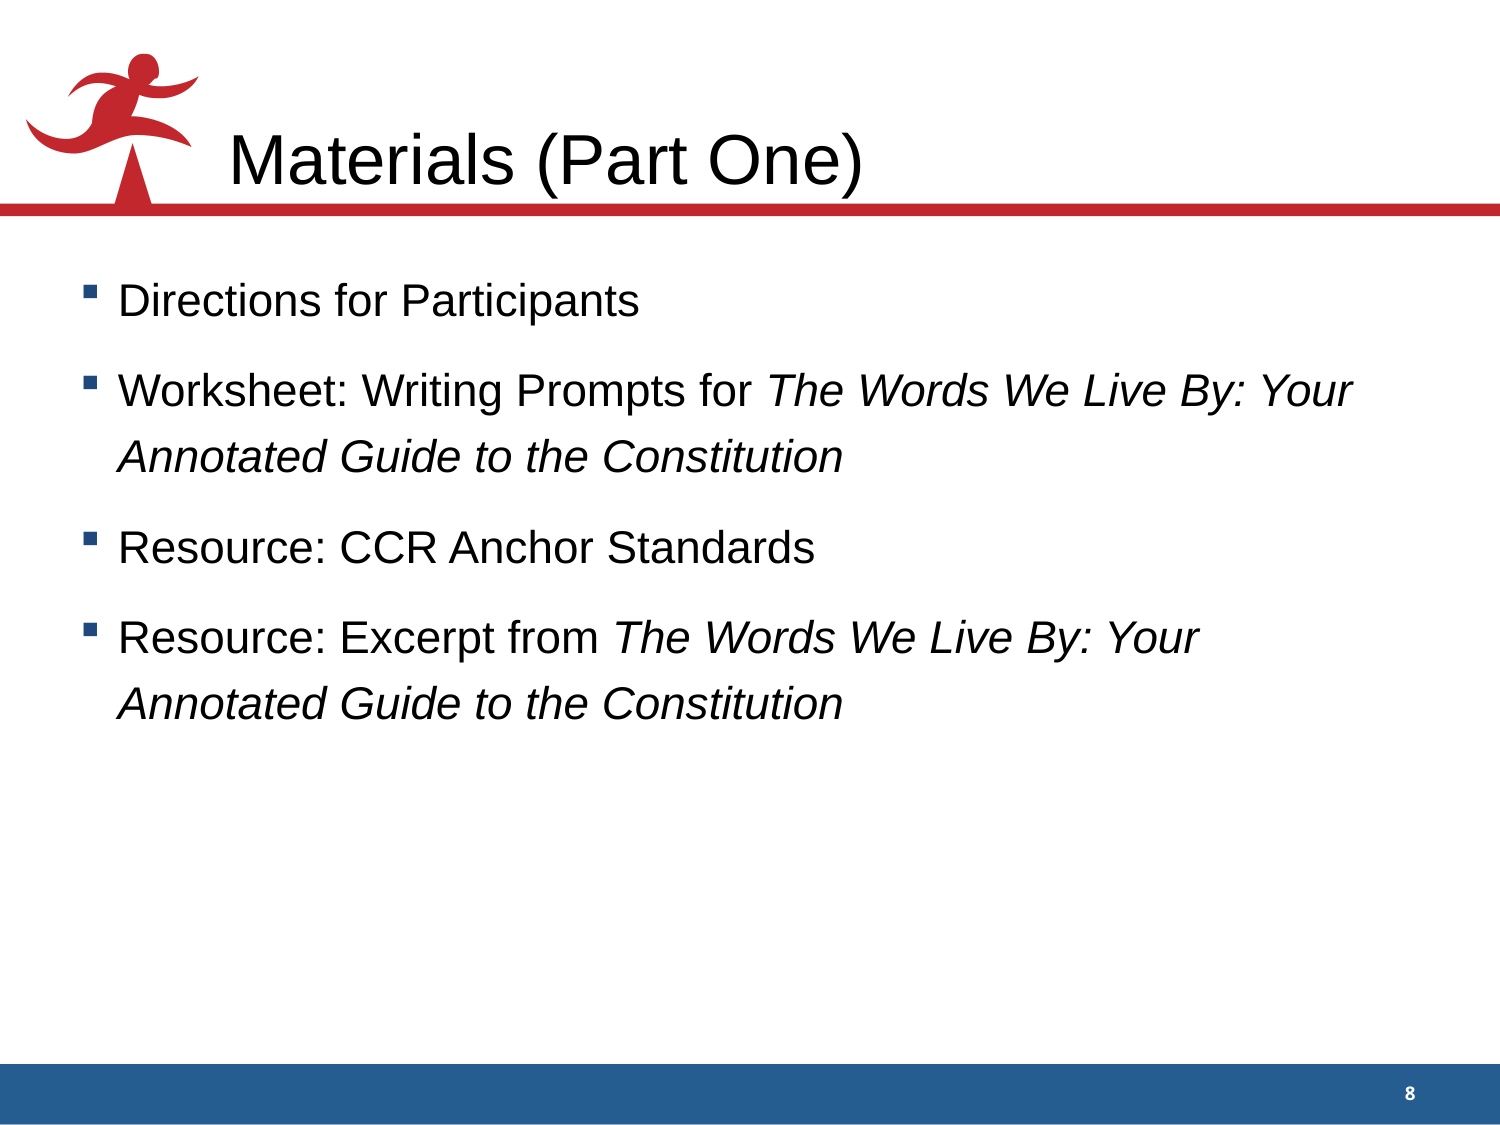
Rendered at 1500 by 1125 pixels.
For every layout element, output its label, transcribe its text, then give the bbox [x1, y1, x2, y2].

title Materials (Part One) [213, 111, 1500, 208]
list Directions for Participants Worksheet: Writing Prompts for The Words We Live By: Your Annotated Guide to the Constitution Resource: CCR Anchor Standards Resource: Excerpt from The Words We Live By: Your Annotated Guide to the Constitution [64, 252, 1415, 1022]
picture [0, 0, 1500, 1125]
